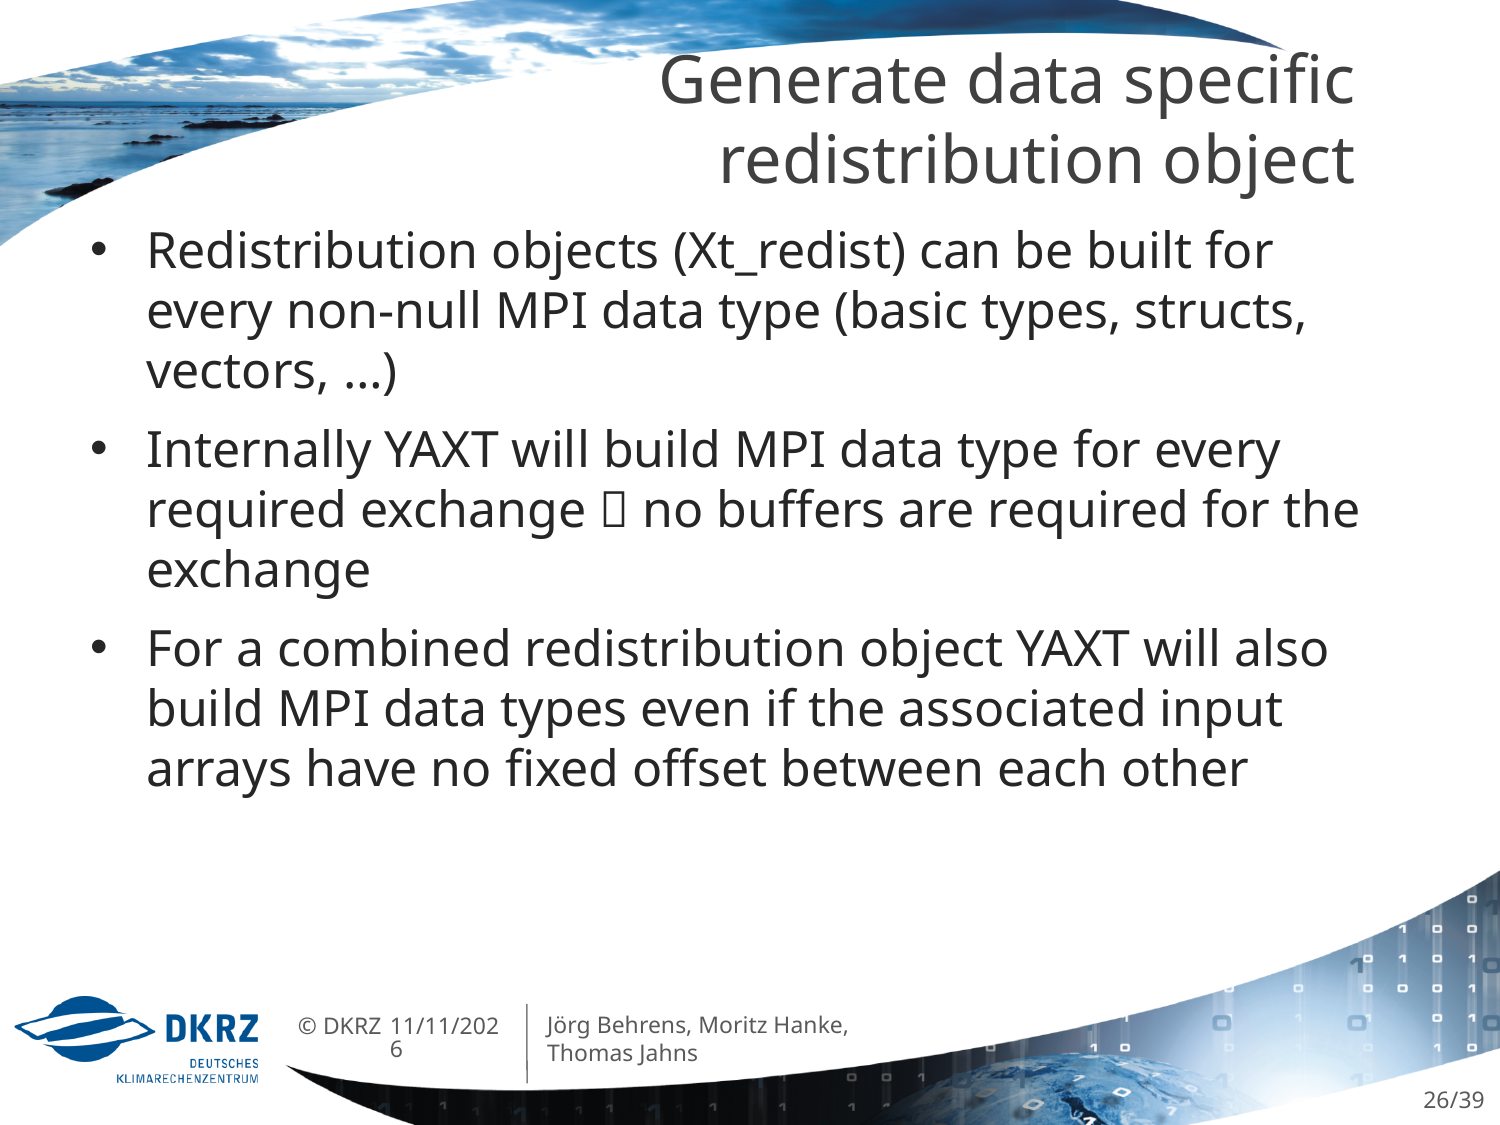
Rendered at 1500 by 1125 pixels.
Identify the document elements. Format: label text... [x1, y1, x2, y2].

title Generate data specific redistribution object [480, 70, 1372, 165]
slide_number 26 [1333, 1078, 1465, 1125]
picture [285, 867, 1500, 1125]
list Redistribution objects (Xt_redist) can be built for every non-null MPI data type (basic types, structs, vectors, …) Internally YAXT will build MPI data type for every required exchange  no buffers are required for the exchange For a combined redistribution object YAXT will also build MPI data types even if the associated input arrays have no fixed offset between each other [74, 210, 1426, 985]
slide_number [375, 1004, 528, 1052]
picture [0, 0, 1288, 246]
footer Jörg Behrens, Moritz Hanke, Thomas Jahns [532, 1003, 884, 1082]
picture [14, 996, 258, 1083]
